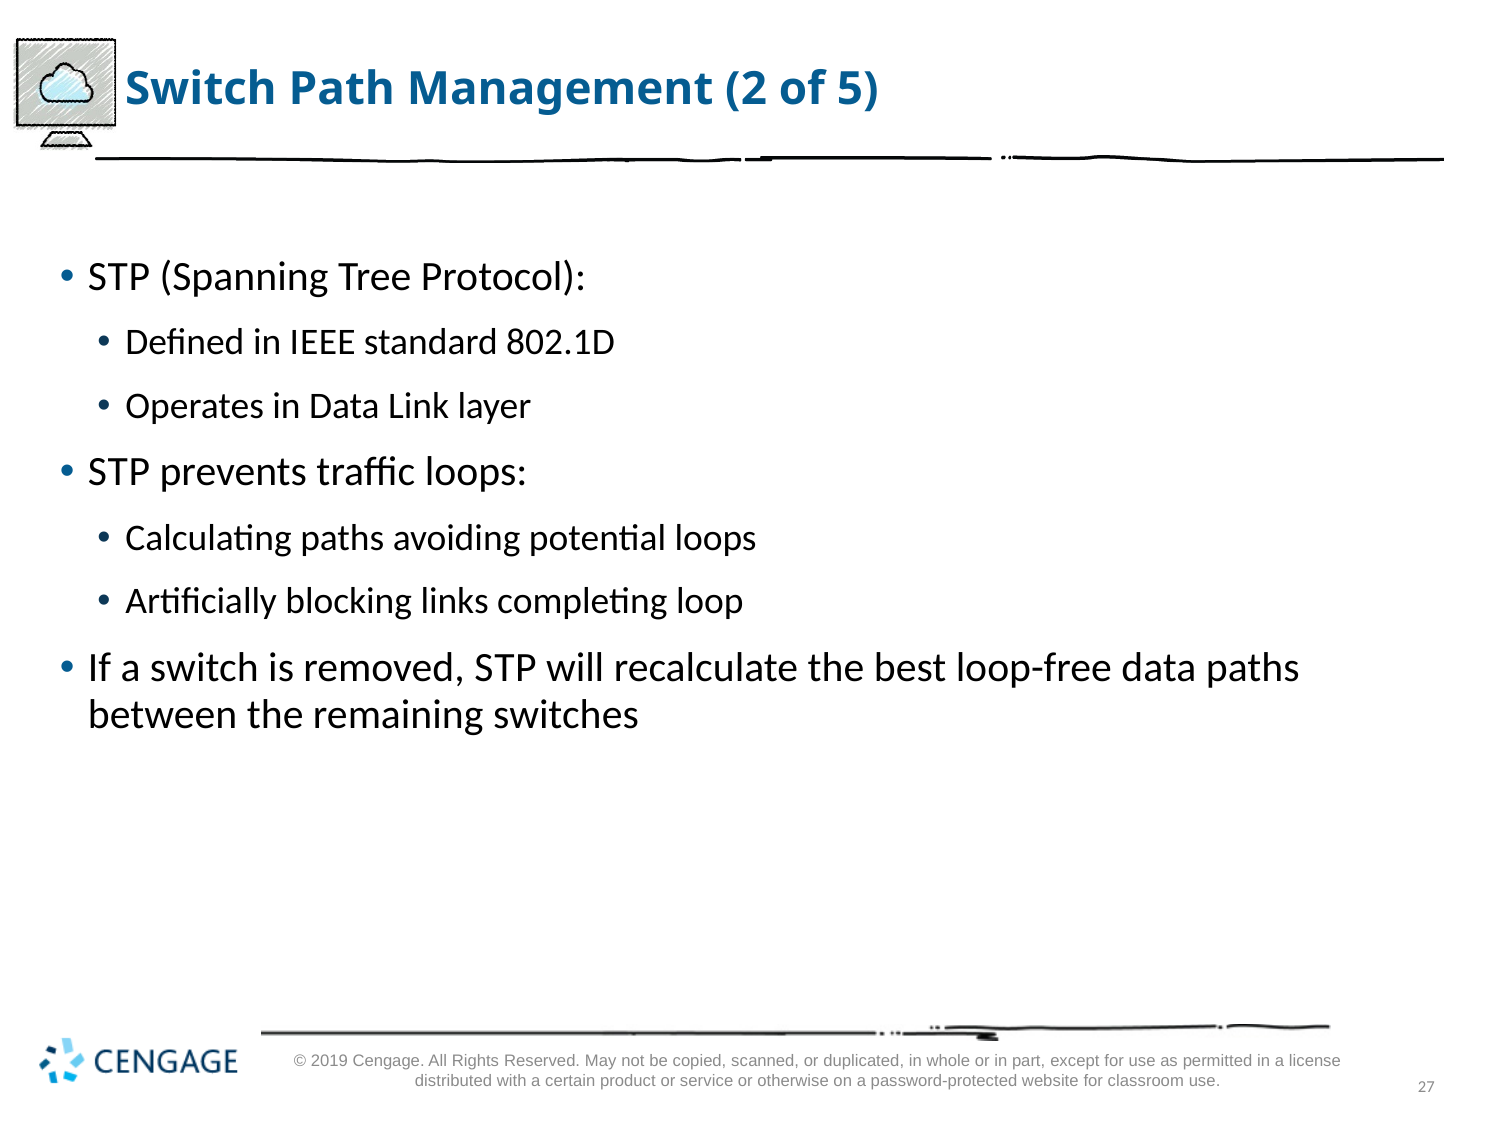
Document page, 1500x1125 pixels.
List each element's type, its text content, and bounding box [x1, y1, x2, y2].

title Switch Path Management (2 of 5) [125, 66, 1442, 116]
picture [19, 1024, 250, 1096]
footer © 2019 Cengage. All Rights Reserved. May not be copied, scanned, or duplicated, in whole or in part, except for use as permitted in a license distributed with a certain product or service or otherwise on a password-protected website for classroom use. [262, 1050, 1375, 1091]
picture [13, 36, 117, 151]
list S T P (Spanning Tree Protocol): Defined in I E E E standard 802.1D Operates in Data Link layer S T P prevents traffic loops: Calculating paths avoiding potential loops Artificially blocking links completing loop If a switch is removed, S T P will recalculate the best loop-free data paths between the remaining switches [59, 252, 1441, 744]
picture [261, 1024, 1331, 1041]
picture [95, 155, 1444, 163]
